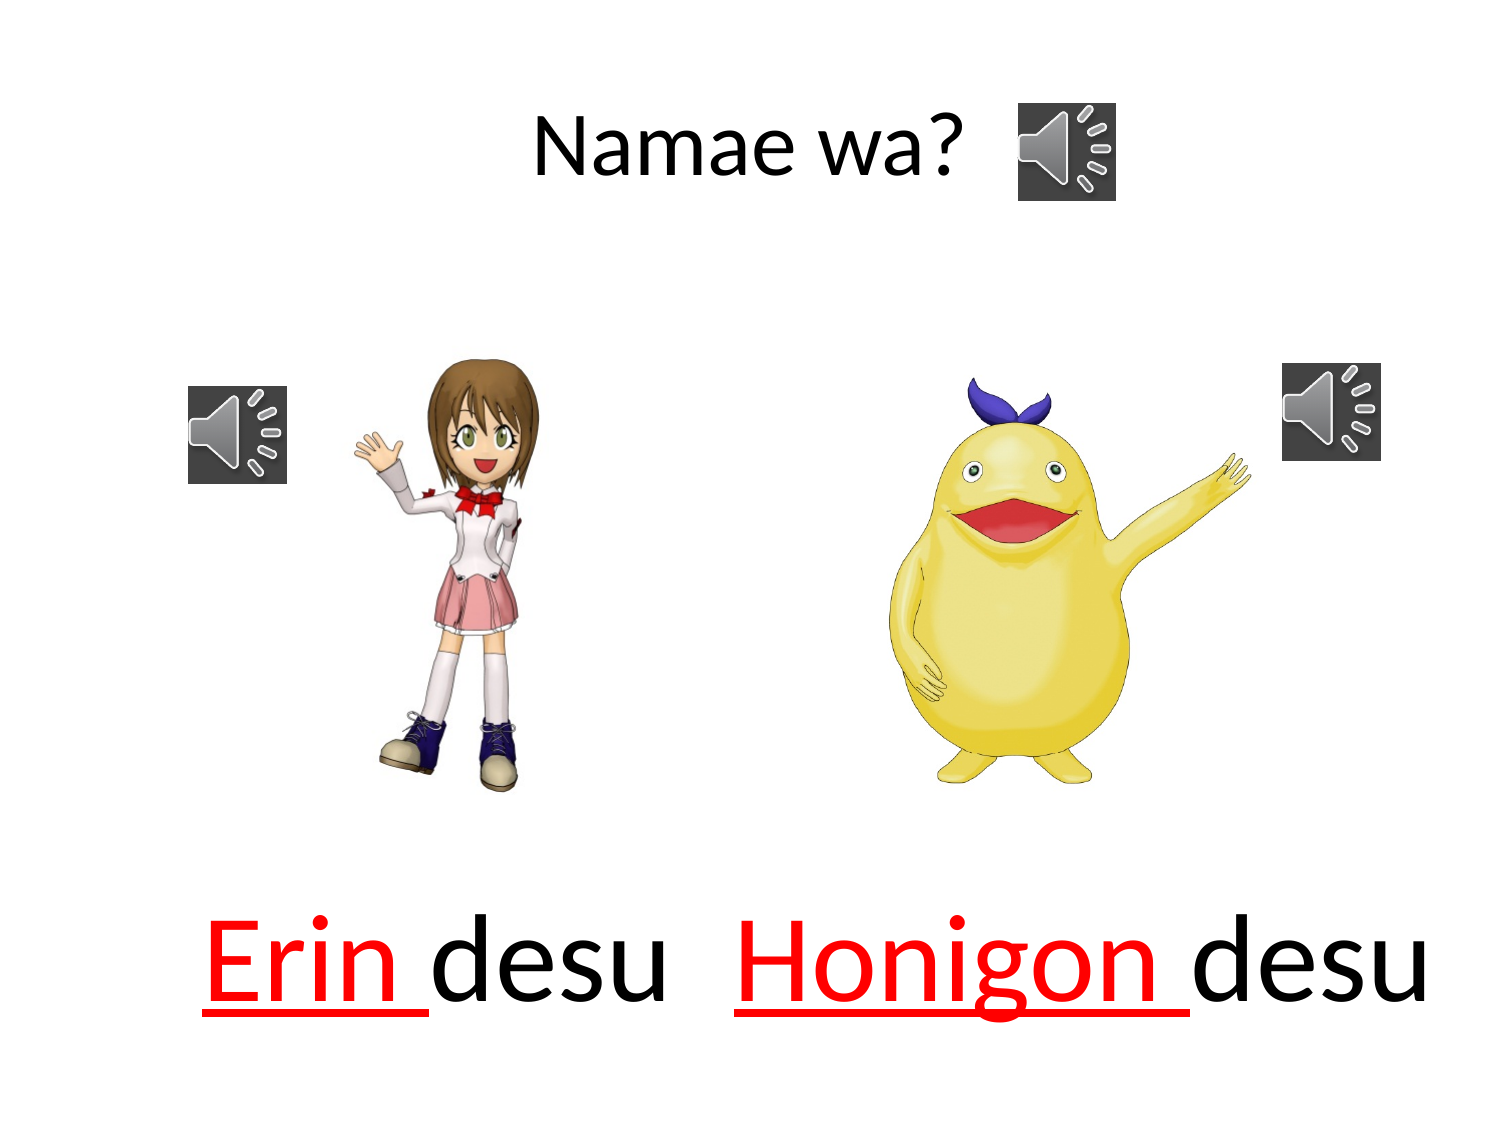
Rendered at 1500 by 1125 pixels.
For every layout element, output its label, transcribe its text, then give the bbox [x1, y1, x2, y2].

picture [99, 314, 1382, 803]
picture [1016, 101, 1118, 202]
title Namae wa? [75, 45, 1425, 233]
text_box Honigon desu [719, 868, 1458, 1034]
text_box Erin desu [187, 868, 719, 1034]
